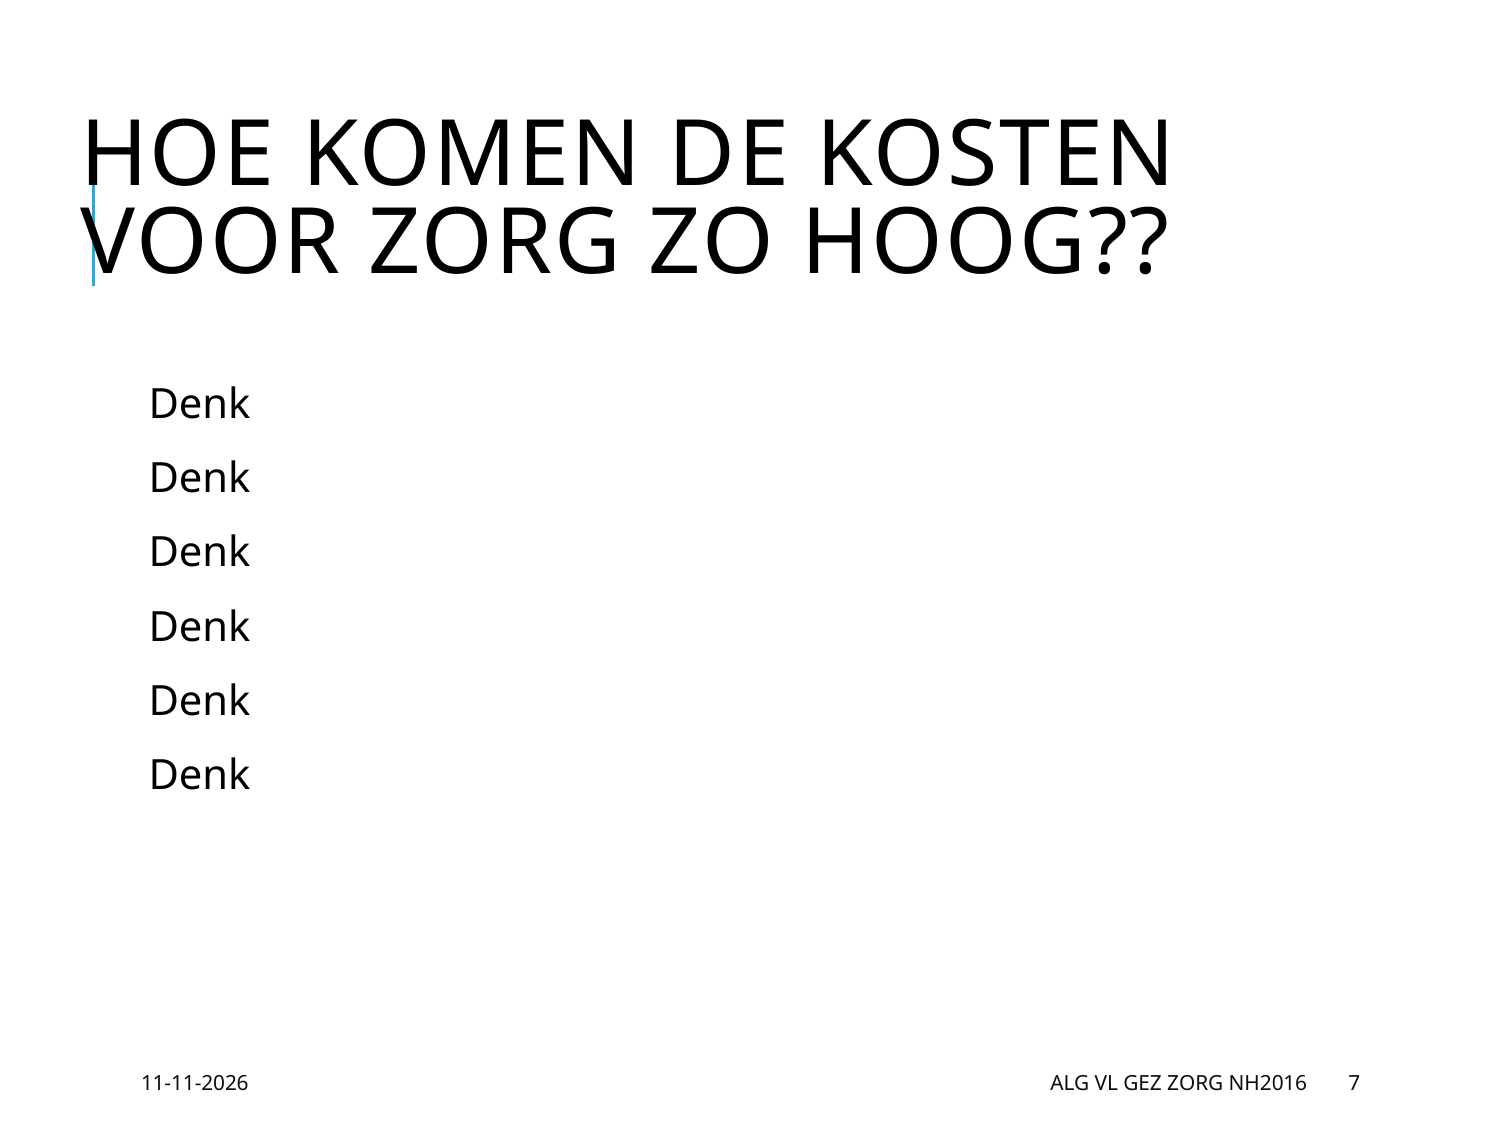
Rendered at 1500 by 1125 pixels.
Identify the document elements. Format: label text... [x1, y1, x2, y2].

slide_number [126, 1061, 392, 1107]
list Denk Denk Denk Denk Denk Denk [126, 375, 1322, 1035]
title Hoe komen de kosten voor zorg zo hoog?? [64, 55, 1425, 350]
footer Alg VL gez zorg NH2016 [595, 1061, 1322, 1107]
slide_number 7 [1333, 1061, 1454, 1107]
